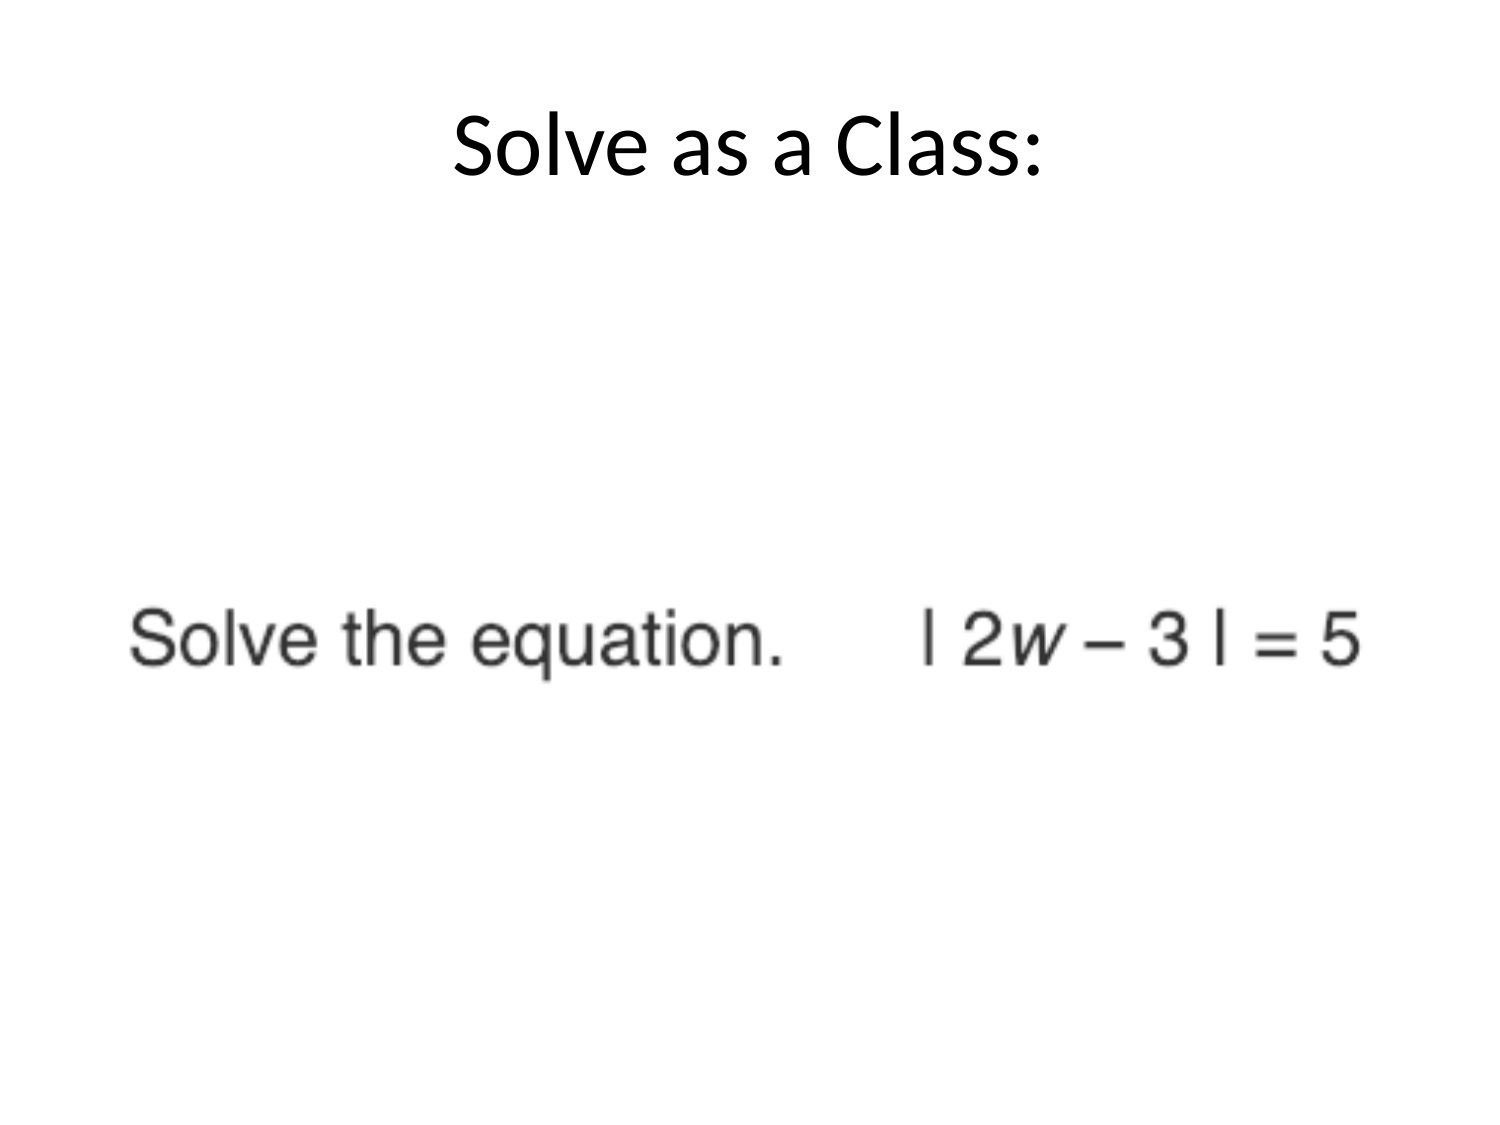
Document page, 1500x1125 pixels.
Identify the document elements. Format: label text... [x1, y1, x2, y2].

title Solve as a Class: [75, 45, 1425, 233]
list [74, 262, 1426, 1006]
